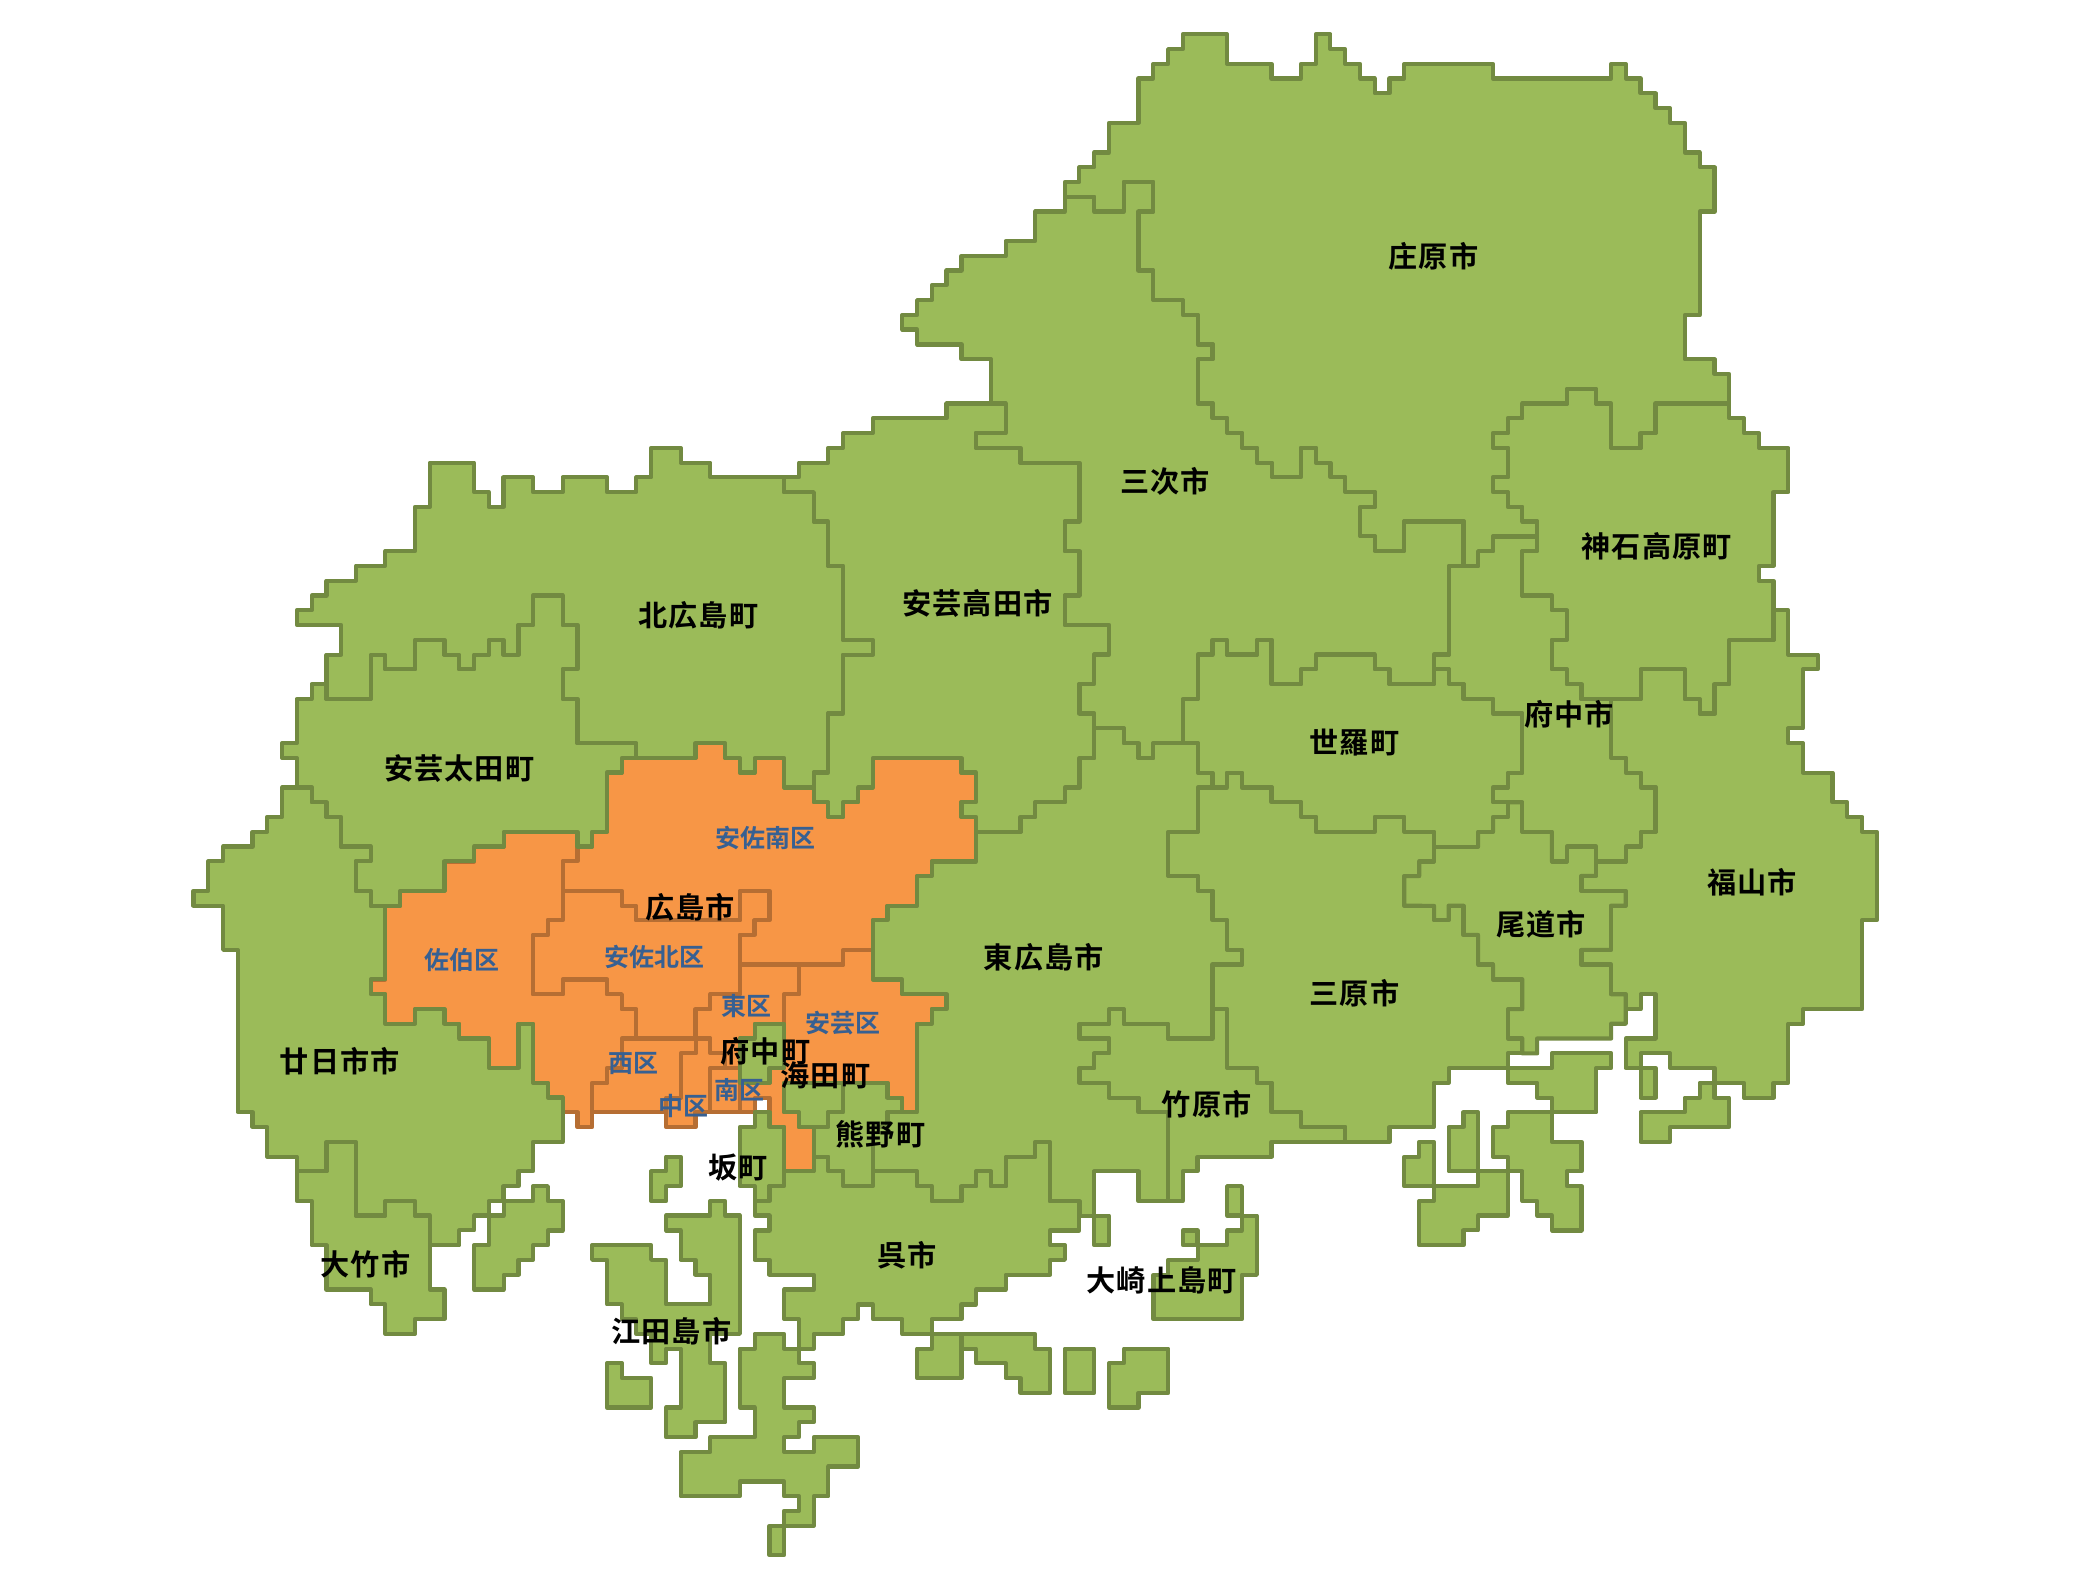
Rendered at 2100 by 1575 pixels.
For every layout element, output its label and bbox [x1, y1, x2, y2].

text_box [193, 34, 1877, 1556]
